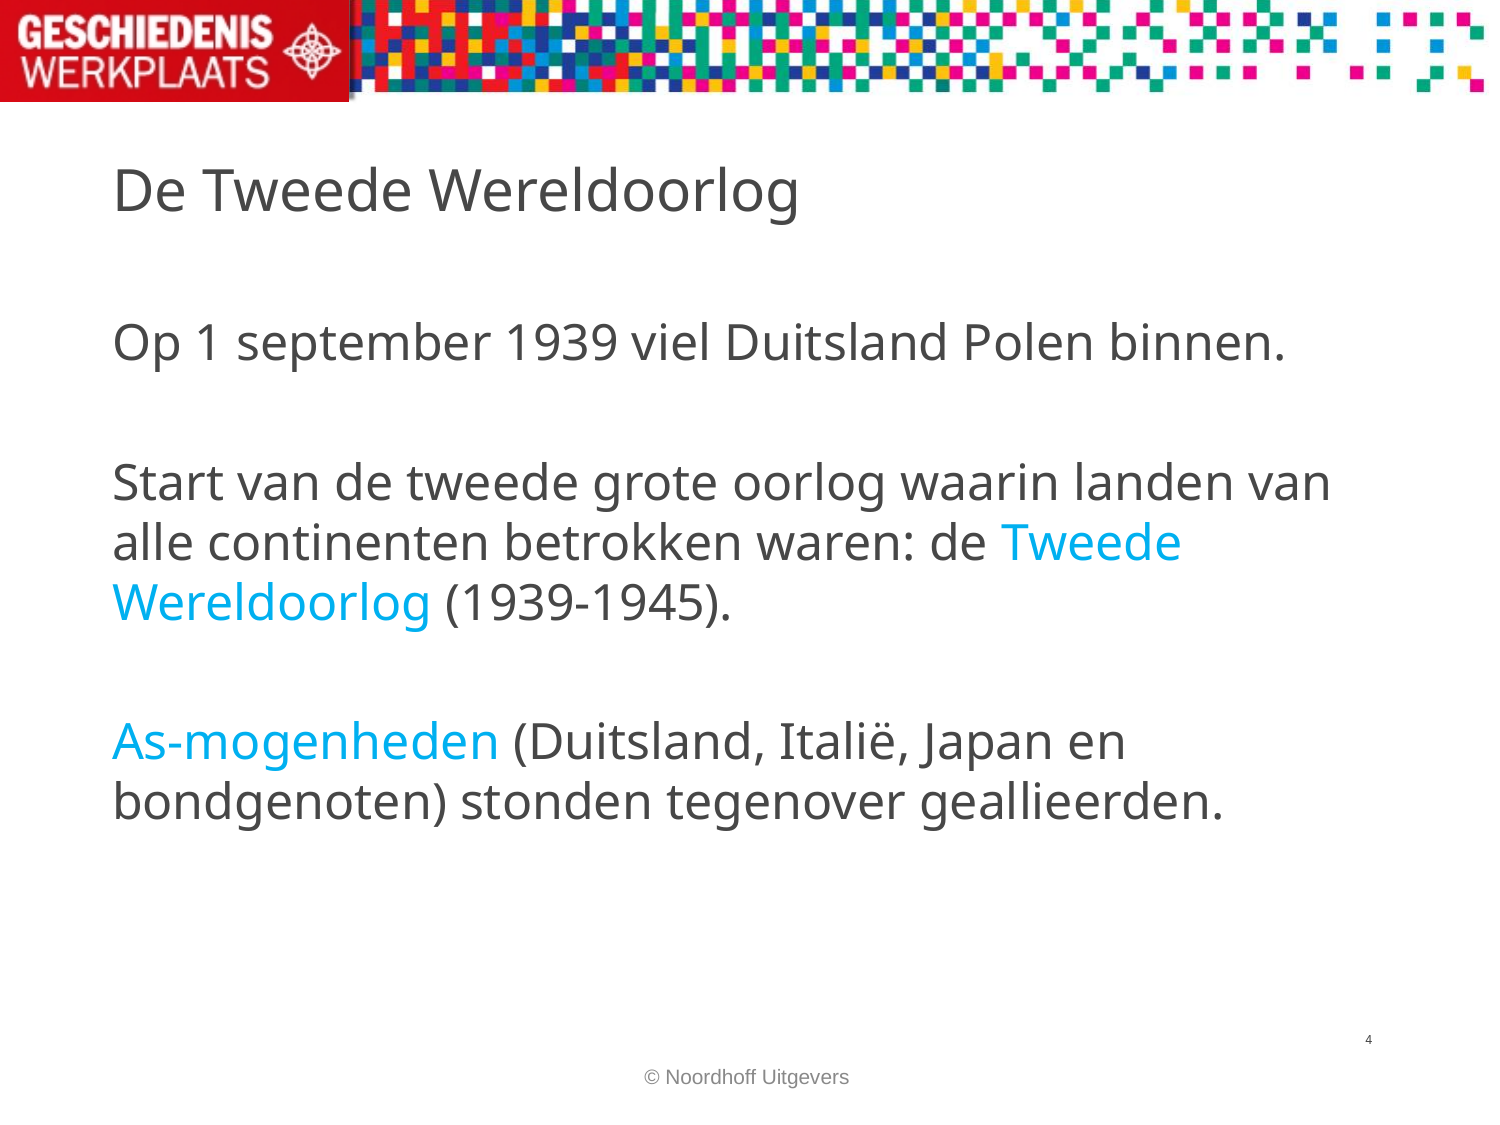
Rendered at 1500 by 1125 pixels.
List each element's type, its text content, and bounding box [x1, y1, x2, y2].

slide_number 4 [1325, 1025, 1388, 1063]
text_box © Noordhoff Uitgevers [512, 1045, 988, 1106]
title De Tweede Wereldoorlog [112, 145, 1401, 256]
picture [0, 0, 1500, 1125]
list Op 1 september 1939 viel Duitsland Polen binnen. Start van de tweede grote oorlog waarin landen van alle continenten betrokken waren: de Tweede Wereldoorlog (1939-1945). As-mogenheden (Duitsland, Italië, Japan en bondgenoten) stonden tegenover geallieerden. [112, 302, 1409, 988]
